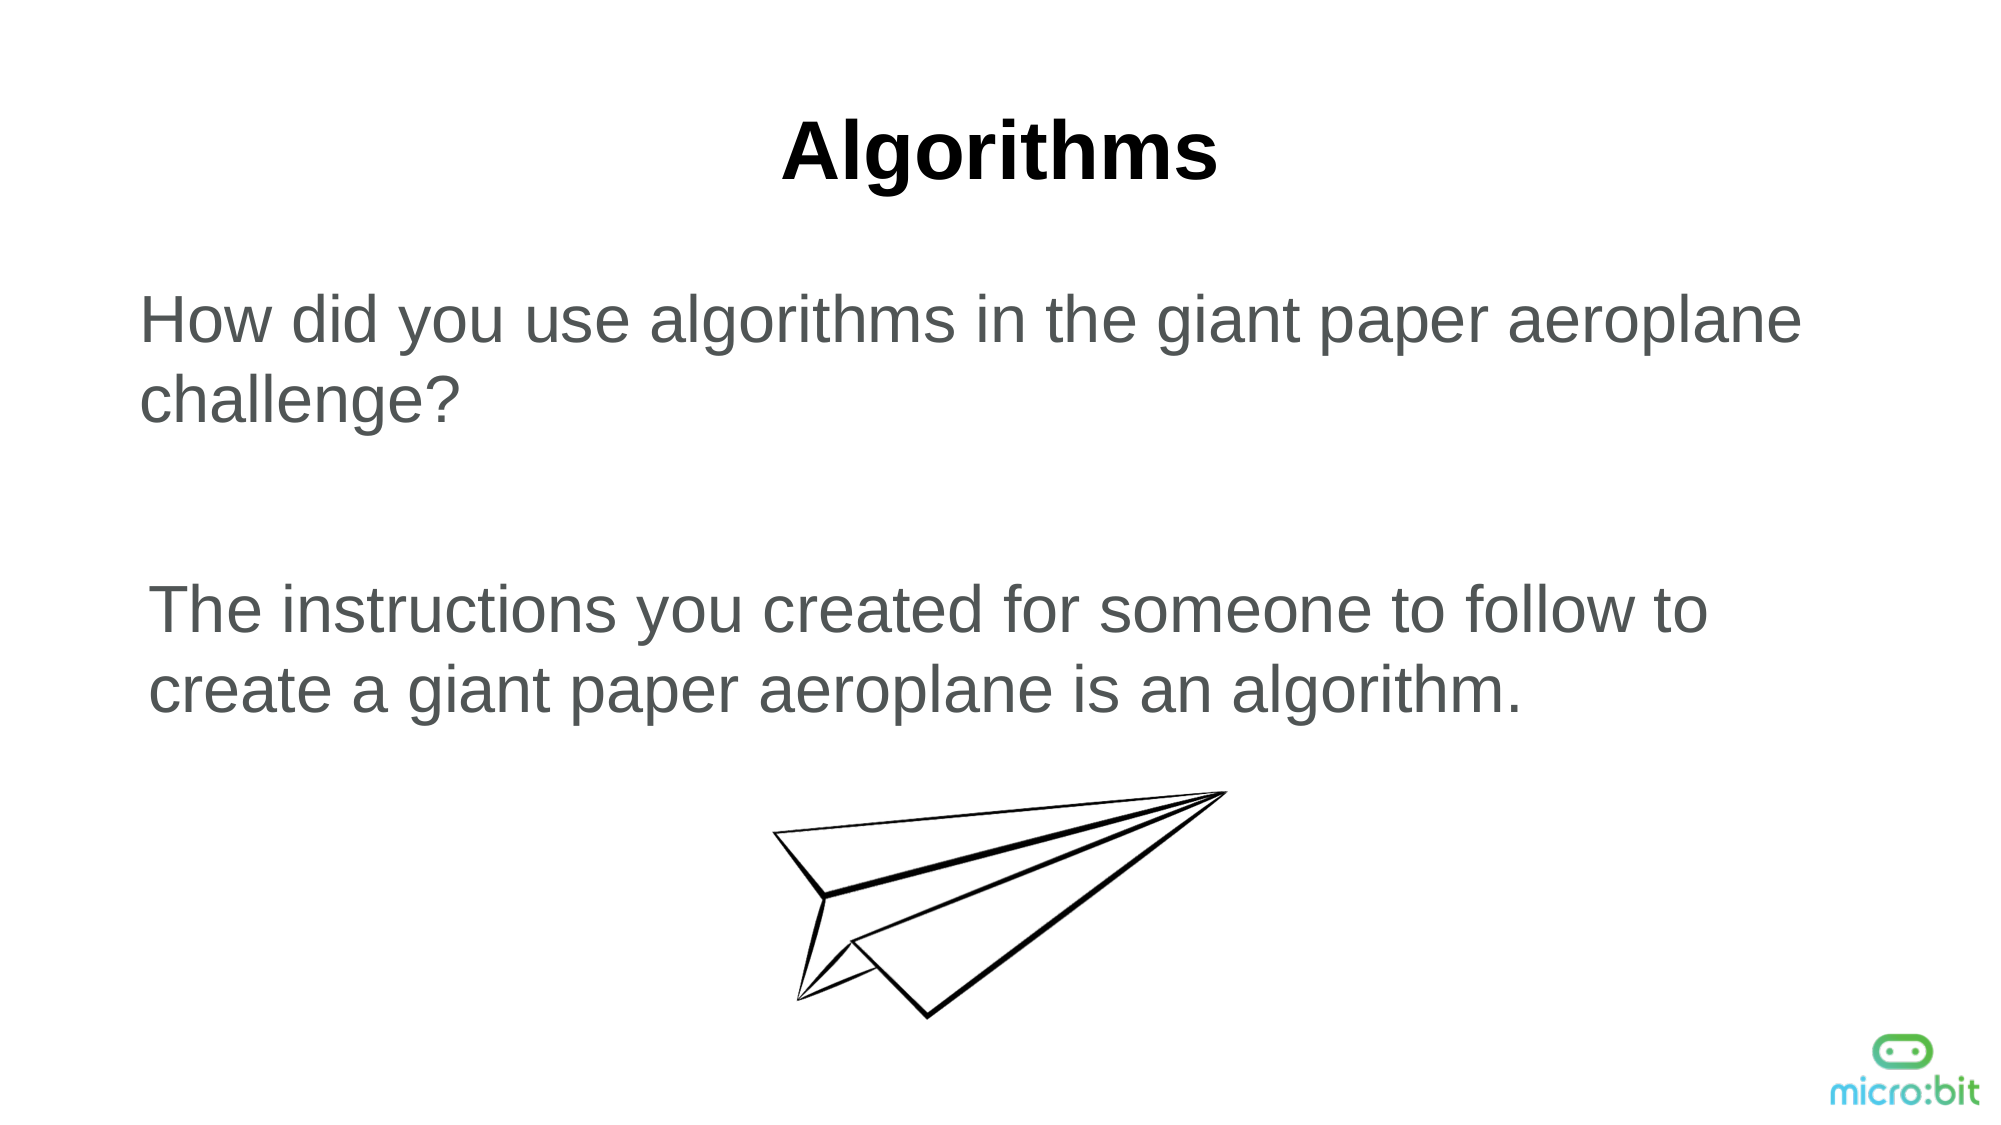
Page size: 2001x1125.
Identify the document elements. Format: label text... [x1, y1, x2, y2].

picture [772, 791, 1228, 1020]
text_box The instructions you created for someone to follow to create a giant paper aeroplane is an algorithm. [133, 399, 1885, 892]
text_box Algorithms How did you use algorithms in the giant paper aeroplane challenge? [124, 82, 1876, 906]
picture [1830, 1029, 1980, 1106]
